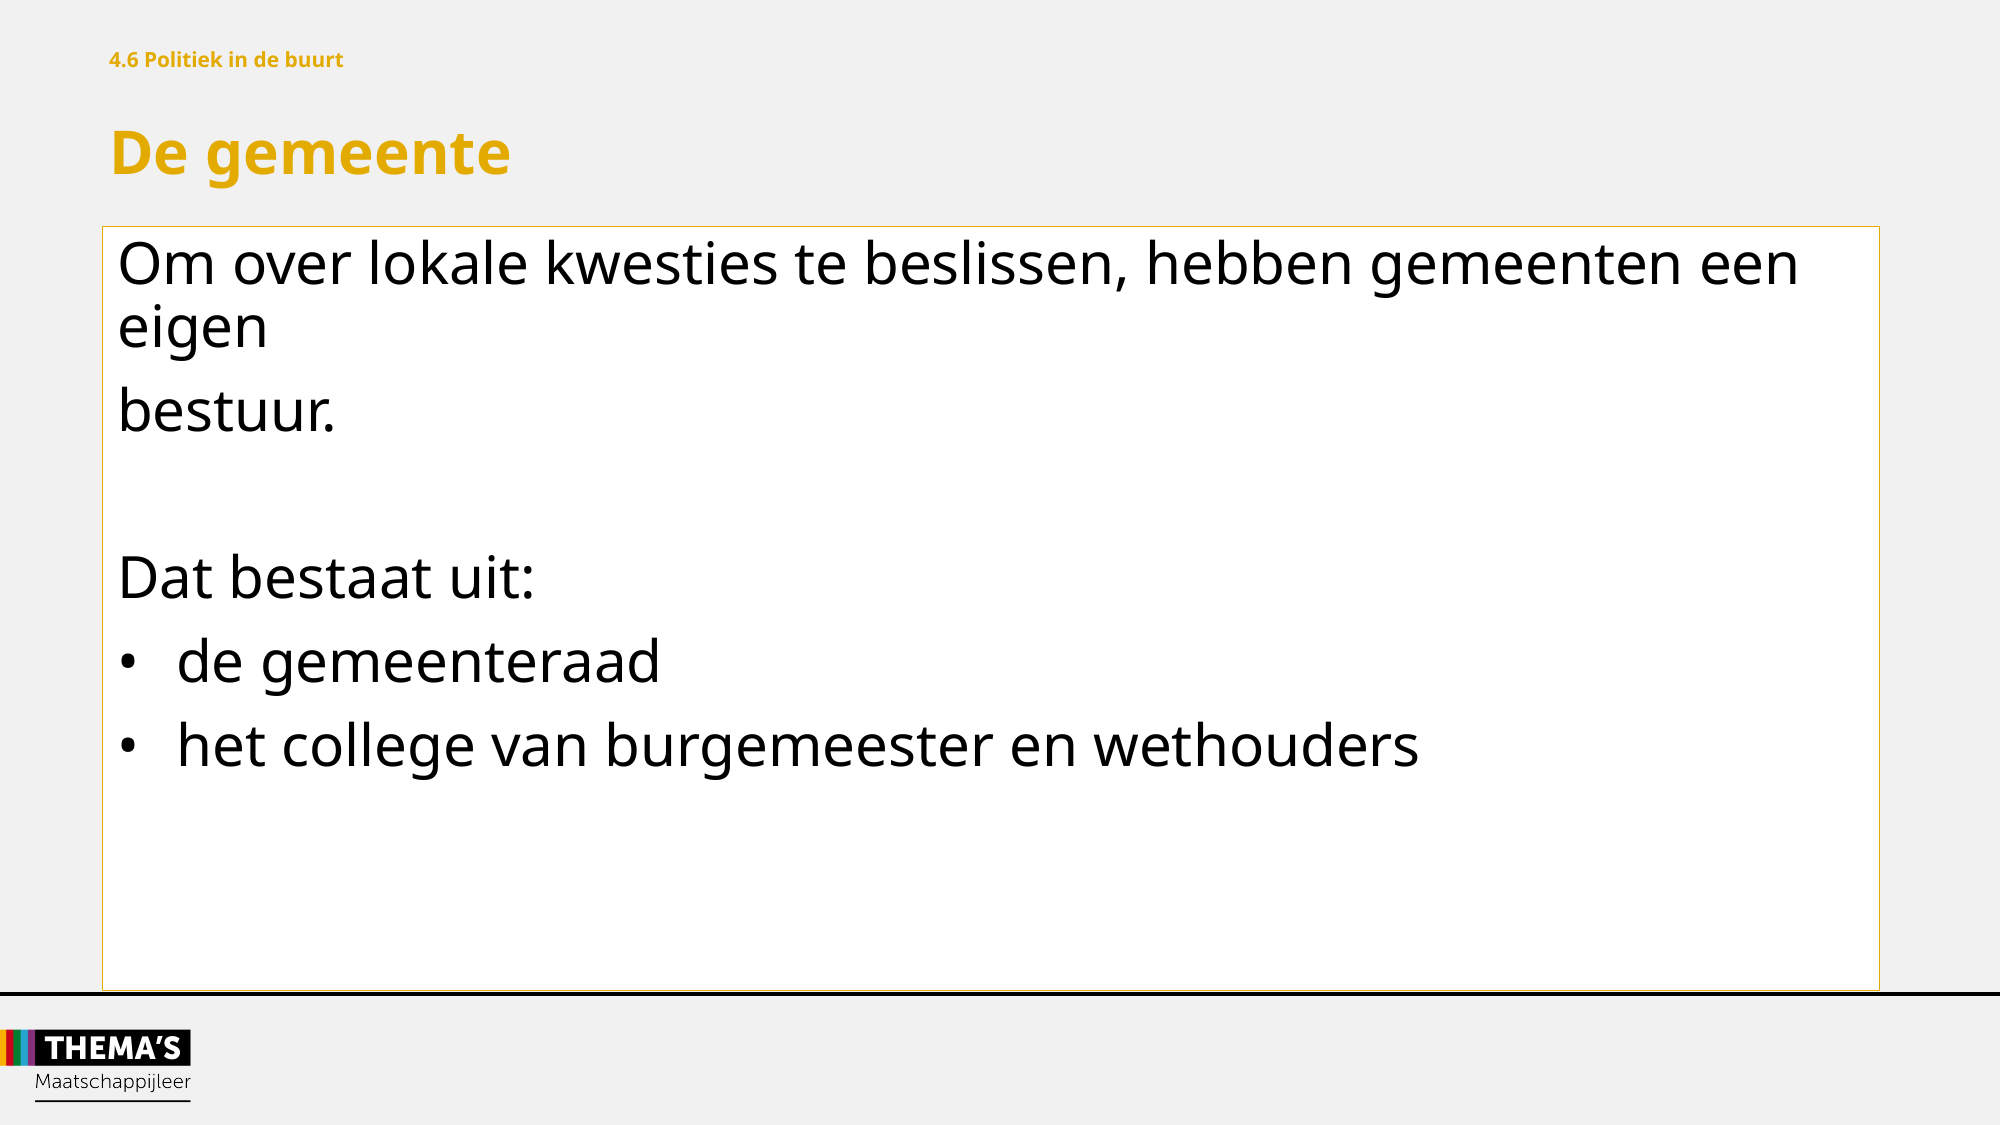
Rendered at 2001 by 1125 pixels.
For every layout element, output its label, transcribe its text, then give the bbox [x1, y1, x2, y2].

list 4.6 Politiek in de buurt [94, 33, 941, 88]
picture [0, 993, 203, 1125]
list Om over lokale kwesties te beslissen, hebben gemeenten een eigen bestuur. Dat bestaat uit: • de gemeenteraad • het college van burgemeester en wethouders [102, 226, 1880, 991]
list De gemeente [94, 114, 1879, 205]
